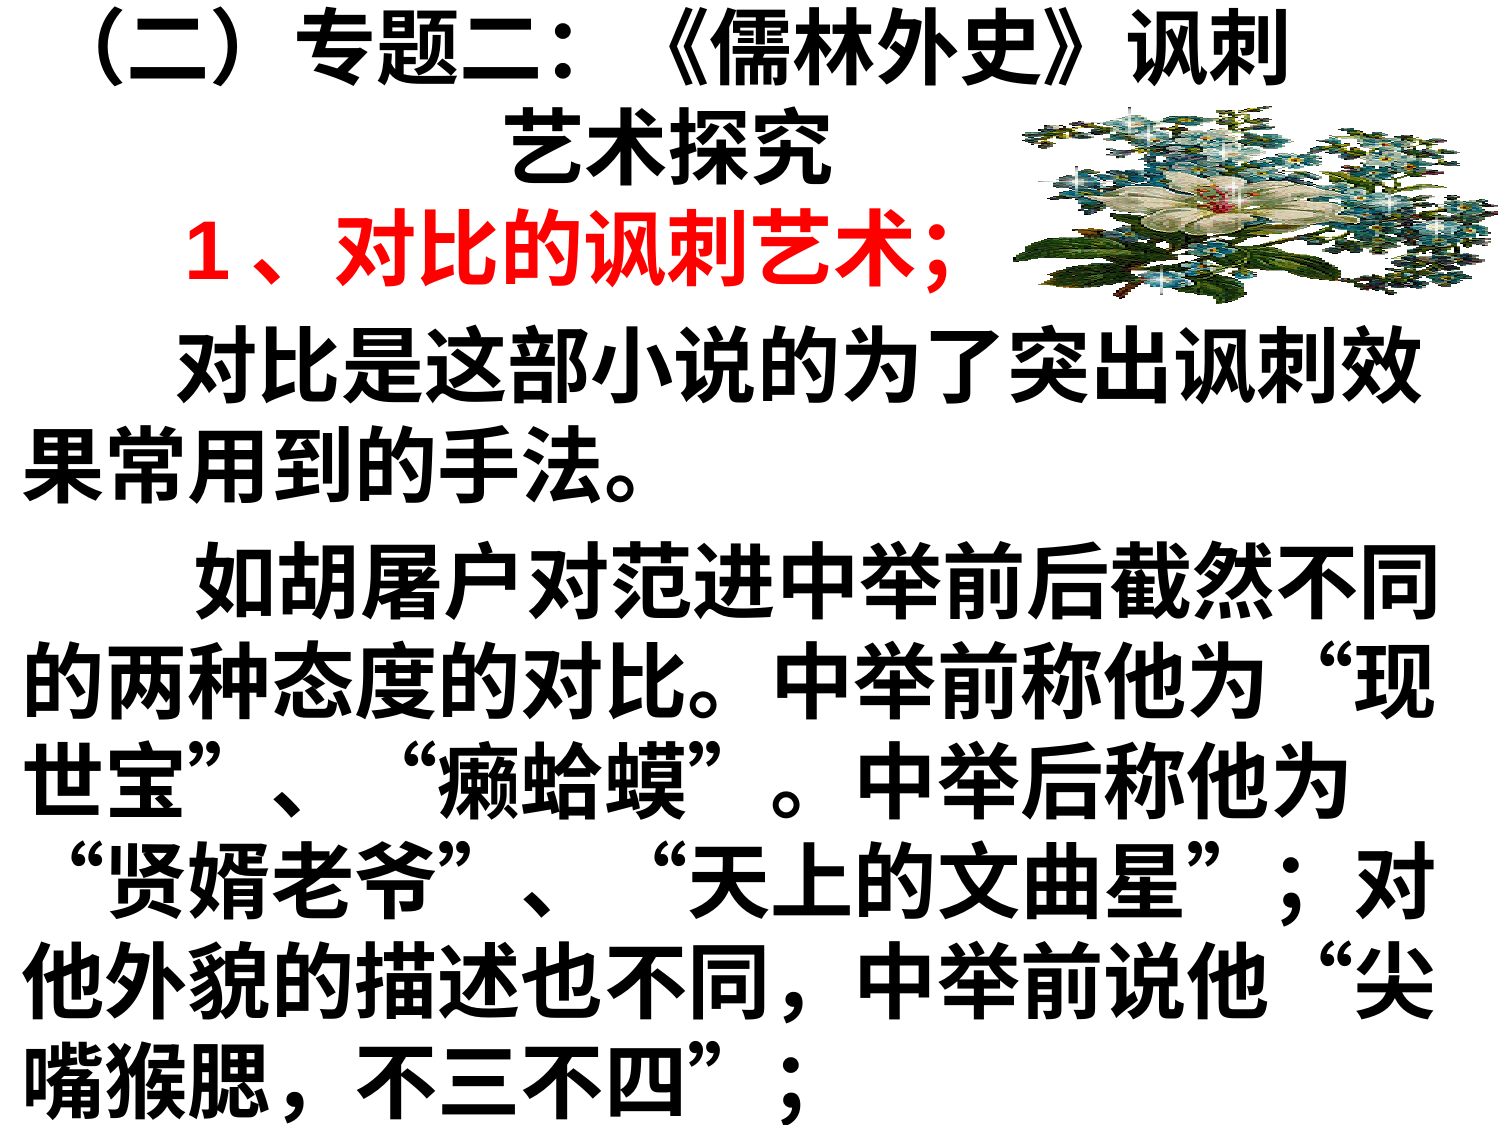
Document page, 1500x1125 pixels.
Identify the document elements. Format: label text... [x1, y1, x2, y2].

title （二）专题二：《儒林外史》讽刺艺术探究 [0, 1, 1344, 190]
picture [1012, 106, 1498, 304]
list 1、对比的讽刺艺术； 对比是这部小说的为了突出讽刺效果常用到的手法。 如胡屠户对范进中举前后截然不同的两种态度的对比。中举前称他为“现世宝”、“癞蛤蟆”。中举后称他为“贤婿老爷”、“天上的文曲星”；对他外貌的描述也不同，中举前说他“尖嘴猴腮，不三不四”； [6, 188, 1499, 1125]
